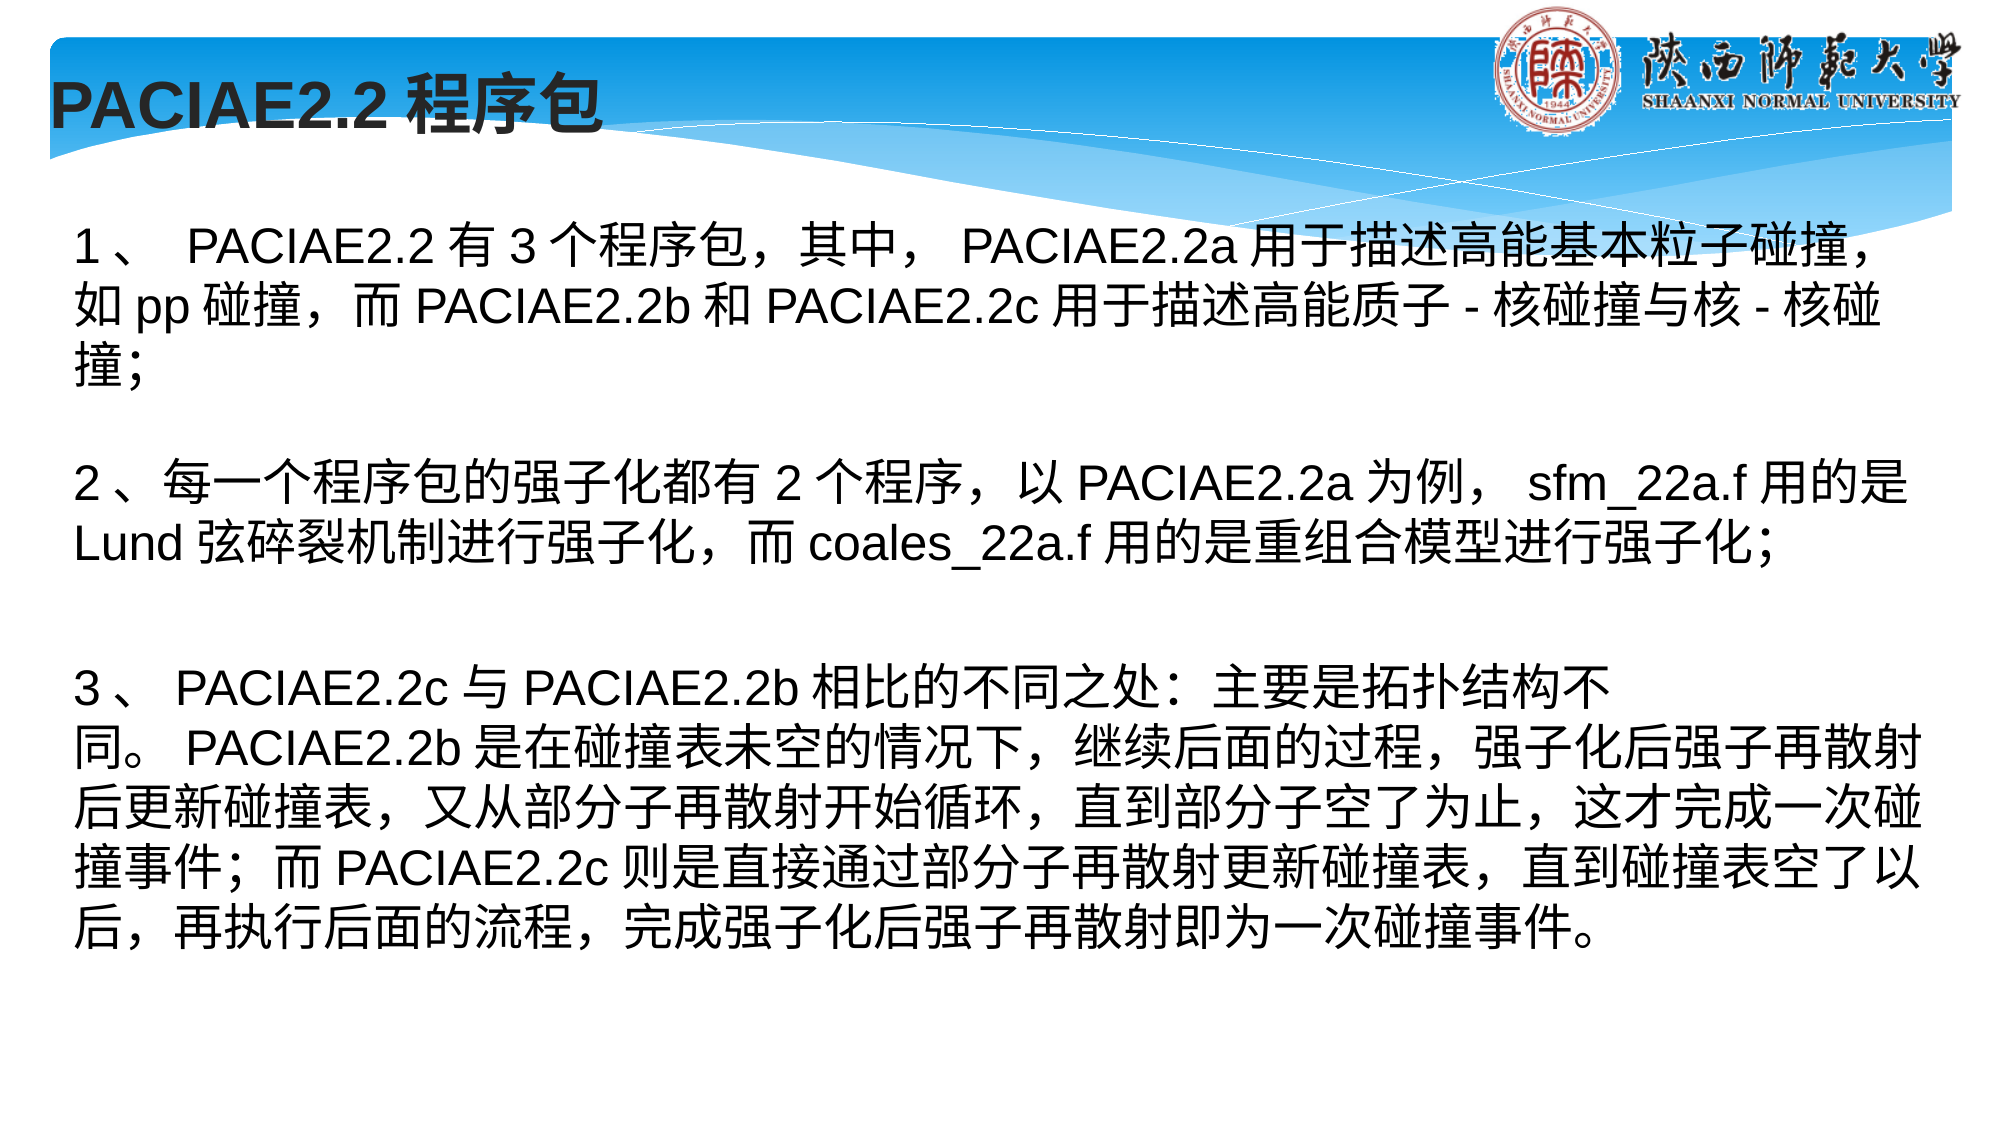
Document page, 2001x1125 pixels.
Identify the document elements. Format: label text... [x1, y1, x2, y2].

picture [1474, 0, 2000, 143]
text_box PACIAE2.2程序包 [34, 54, 658, 150]
text_box 3、PACIAE2.2c与PACIAE2.2b相比的不同之处：主要是拓扑结构不同。PACIAE2.2b是在碰撞表未空的情况下，继续后面的过程，强子化后强子再散射后更新碰撞表，又从部分子再散射开始循环，直到部分子空了为止，这才完成一次碰撞事件；而PACIAE2.2c则是直接通过部分子再散射更新碰撞表，直到碰撞表空了以后，再执行后面的流程，完成强子化后强子再散射即为一次碰撞事件。 [58, 648, 1948, 1008]
text_box 2、每一个程序包的强子化都有2个程序，以PACIAE2.2a为例，sfm_22a.f用的是Lund弦碎裂机制进行强子化，而coales_22a.f用的是重组合模型进行强子化； [58, 443, 1948, 623]
text_box 1、 PACIAE2.2有3个程序包，其中，PACIAE2.2a用于描述高能基本粒子碰撞，如pp碰撞，而PACIAE2.2b和PACIAE2.2c用于描述高能质子-核碰撞与核-核碰撞； [58, 206, 1948, 401]
